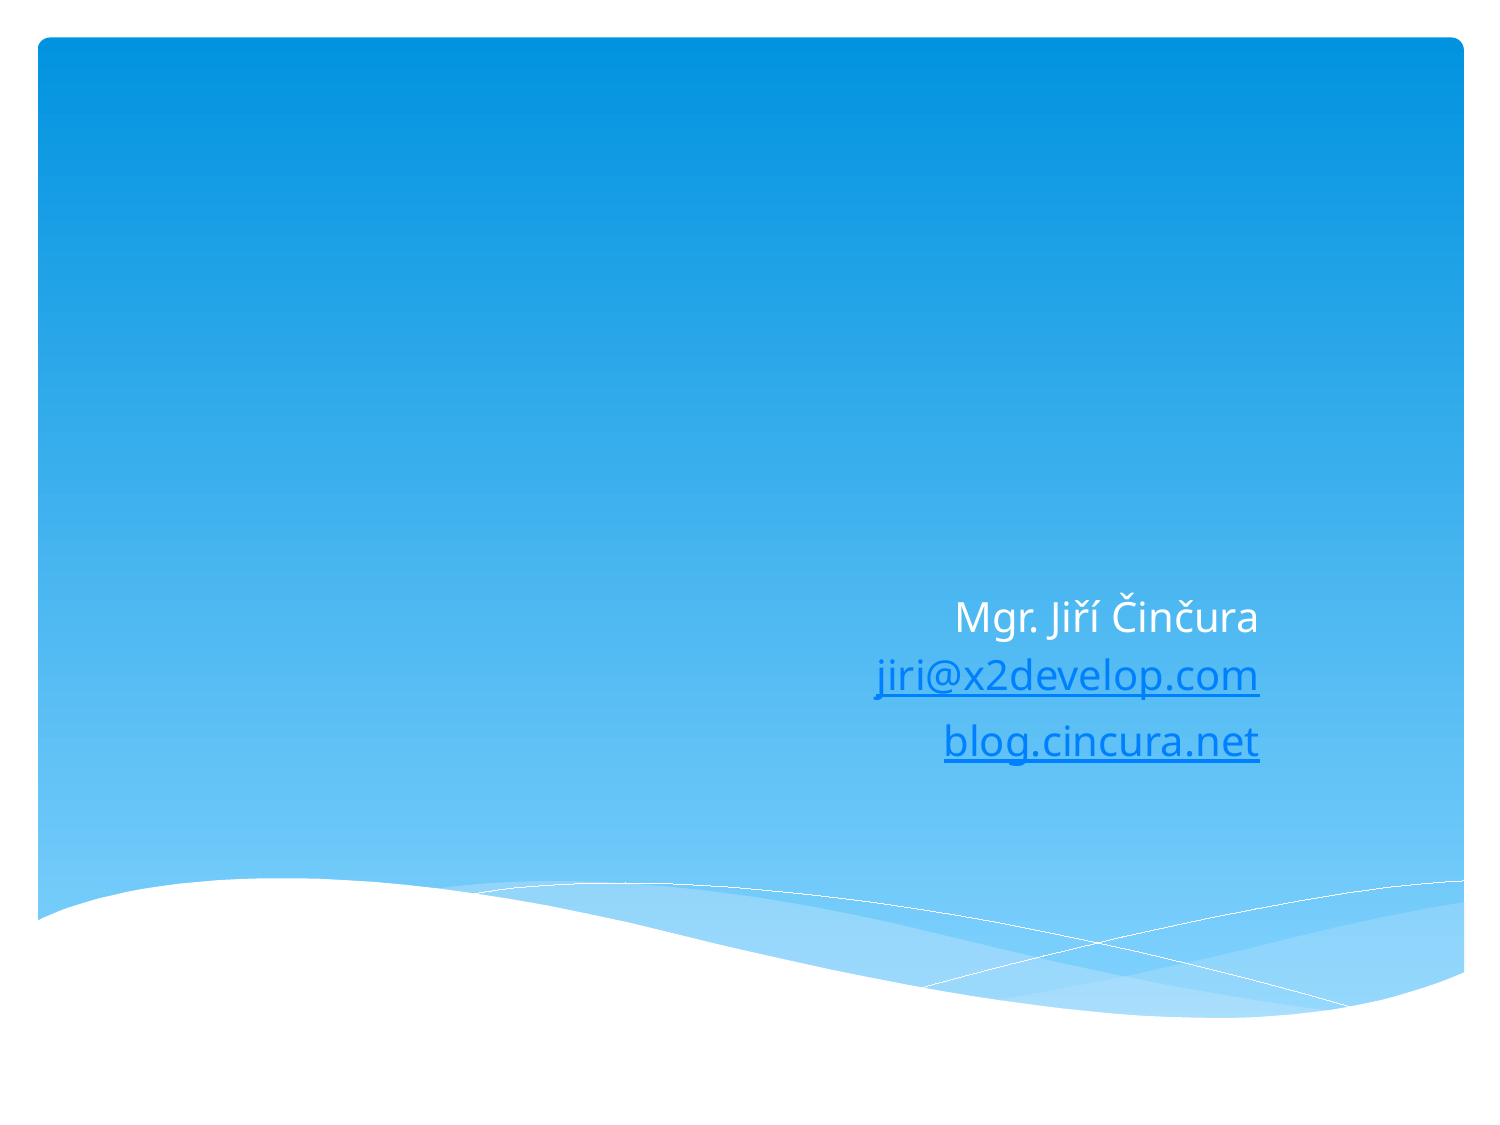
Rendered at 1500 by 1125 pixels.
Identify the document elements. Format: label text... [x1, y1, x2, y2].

subtitle Mgr. Jiří Činčura jiri@x2develop.com blog.cincura.net [225, 583, 1275, 825]
